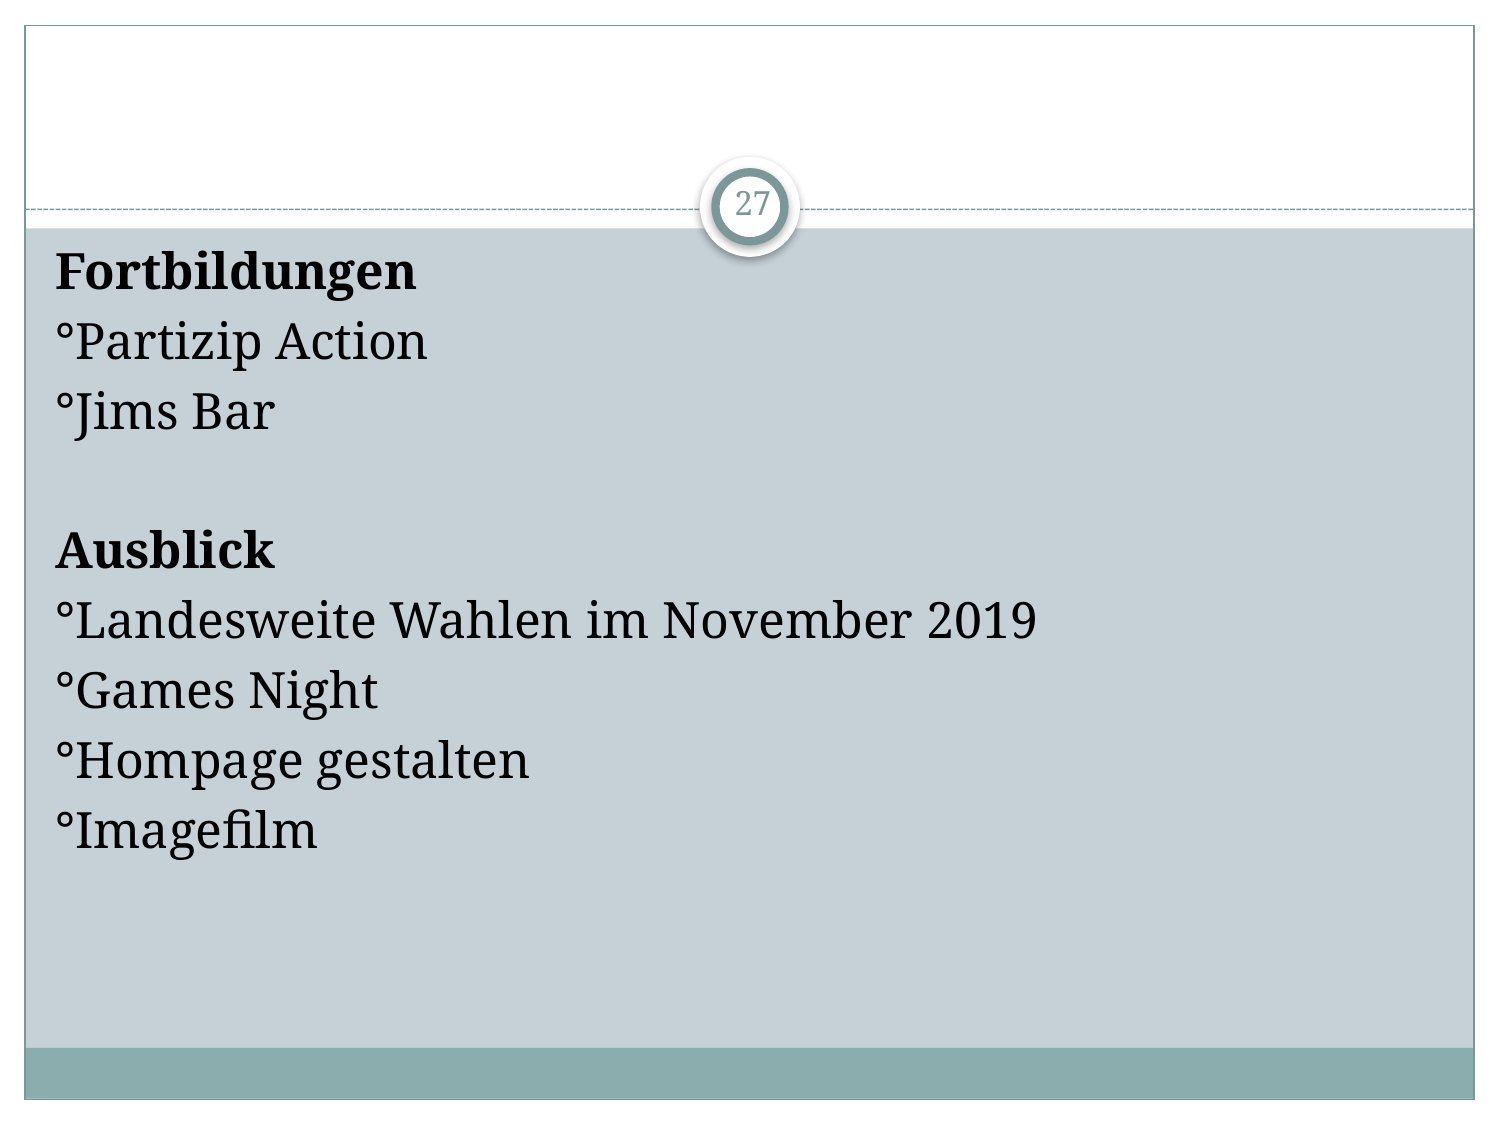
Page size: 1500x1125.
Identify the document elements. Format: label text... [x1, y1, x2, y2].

slide_number 27 [715, 168, 791, 231]
list Fortbildungen °Partizip Action °Jims Bar Ausblick °Landesweite Wahlen im November 2019 °Games Night °Hompage gestalten °Imagefilm [29, 231, 1201, 1125]
